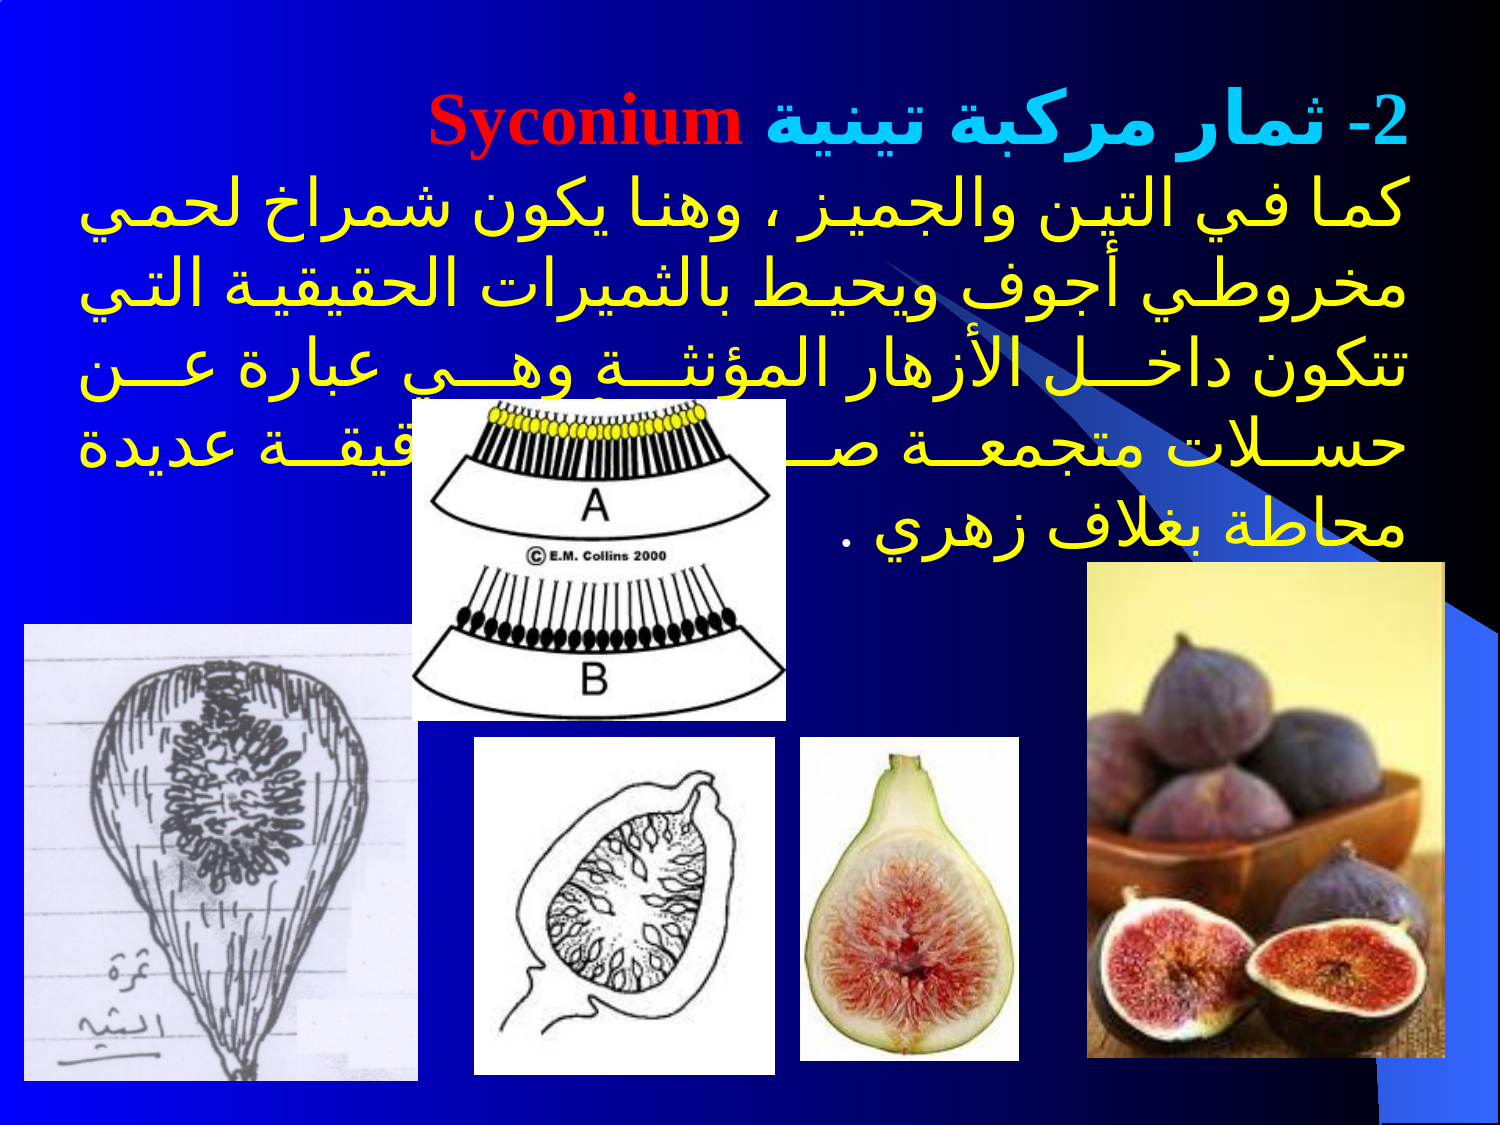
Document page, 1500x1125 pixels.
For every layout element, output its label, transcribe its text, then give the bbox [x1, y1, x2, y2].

picture [474, 737, 775, 1076]
picture [1087, 562, 1445, 1059]
picture [24, 399, 787, 1081]
text_box 2- ثمار مركبة تينية Syconium كما في التين والجميز ، وهنا يكون شمراخ لحمي مخروطي أجوف ويحيط بالثميرات الحقيقية التي تتكون داخل الأزهار المؤنثة وهي عبارة عن حسلات متجمعة صغيرة كأزهار رقيقة عديدة محاطة بغلاف زهري . [62, 62, 1425, 567]
picture [799, 737, 1019, 1062]
